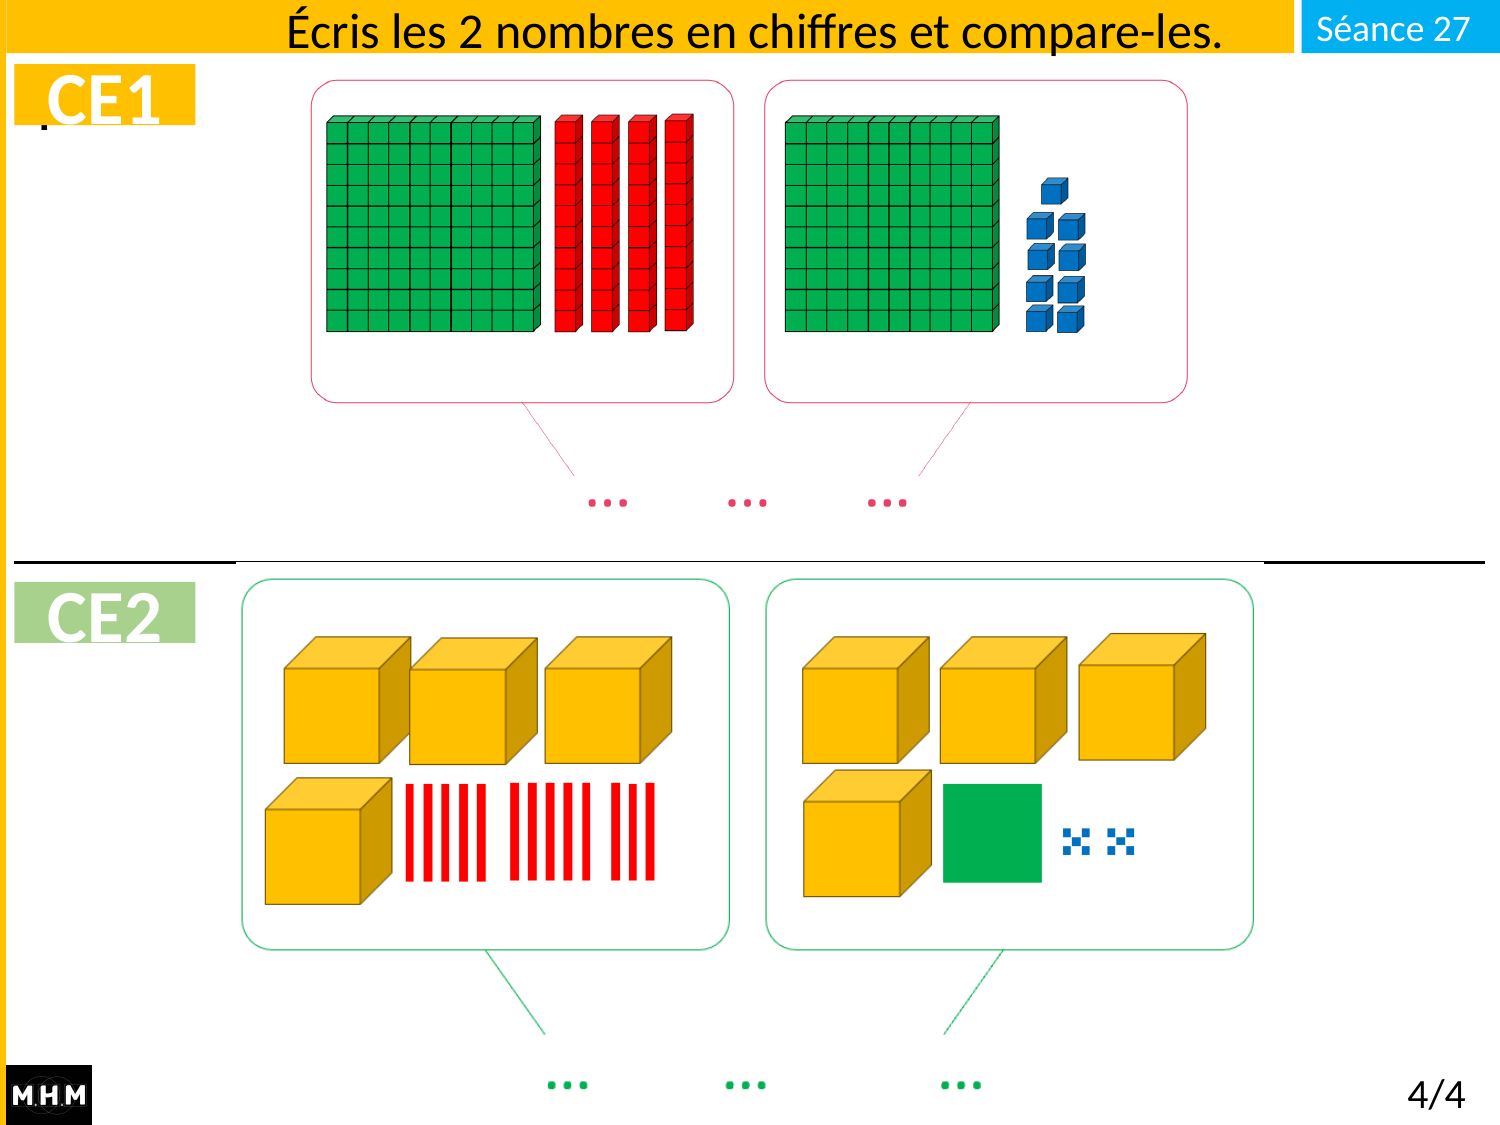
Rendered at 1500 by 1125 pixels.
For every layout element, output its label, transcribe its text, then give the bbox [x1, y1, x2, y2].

text_box CE2 [13, 581, 196, 644]
list 4/4 [1373, 1064, 1500, 1125]
picture [236, 562, 1264, 1107]
text_box CE1 [13, 63, 196, 126]
title Écris les 2 nombres en chiffres et compare-les. [109, 0, 1403, 77]
picture [304, 69, 1196, 523]
picture [6, 1065, 92, 1125]
